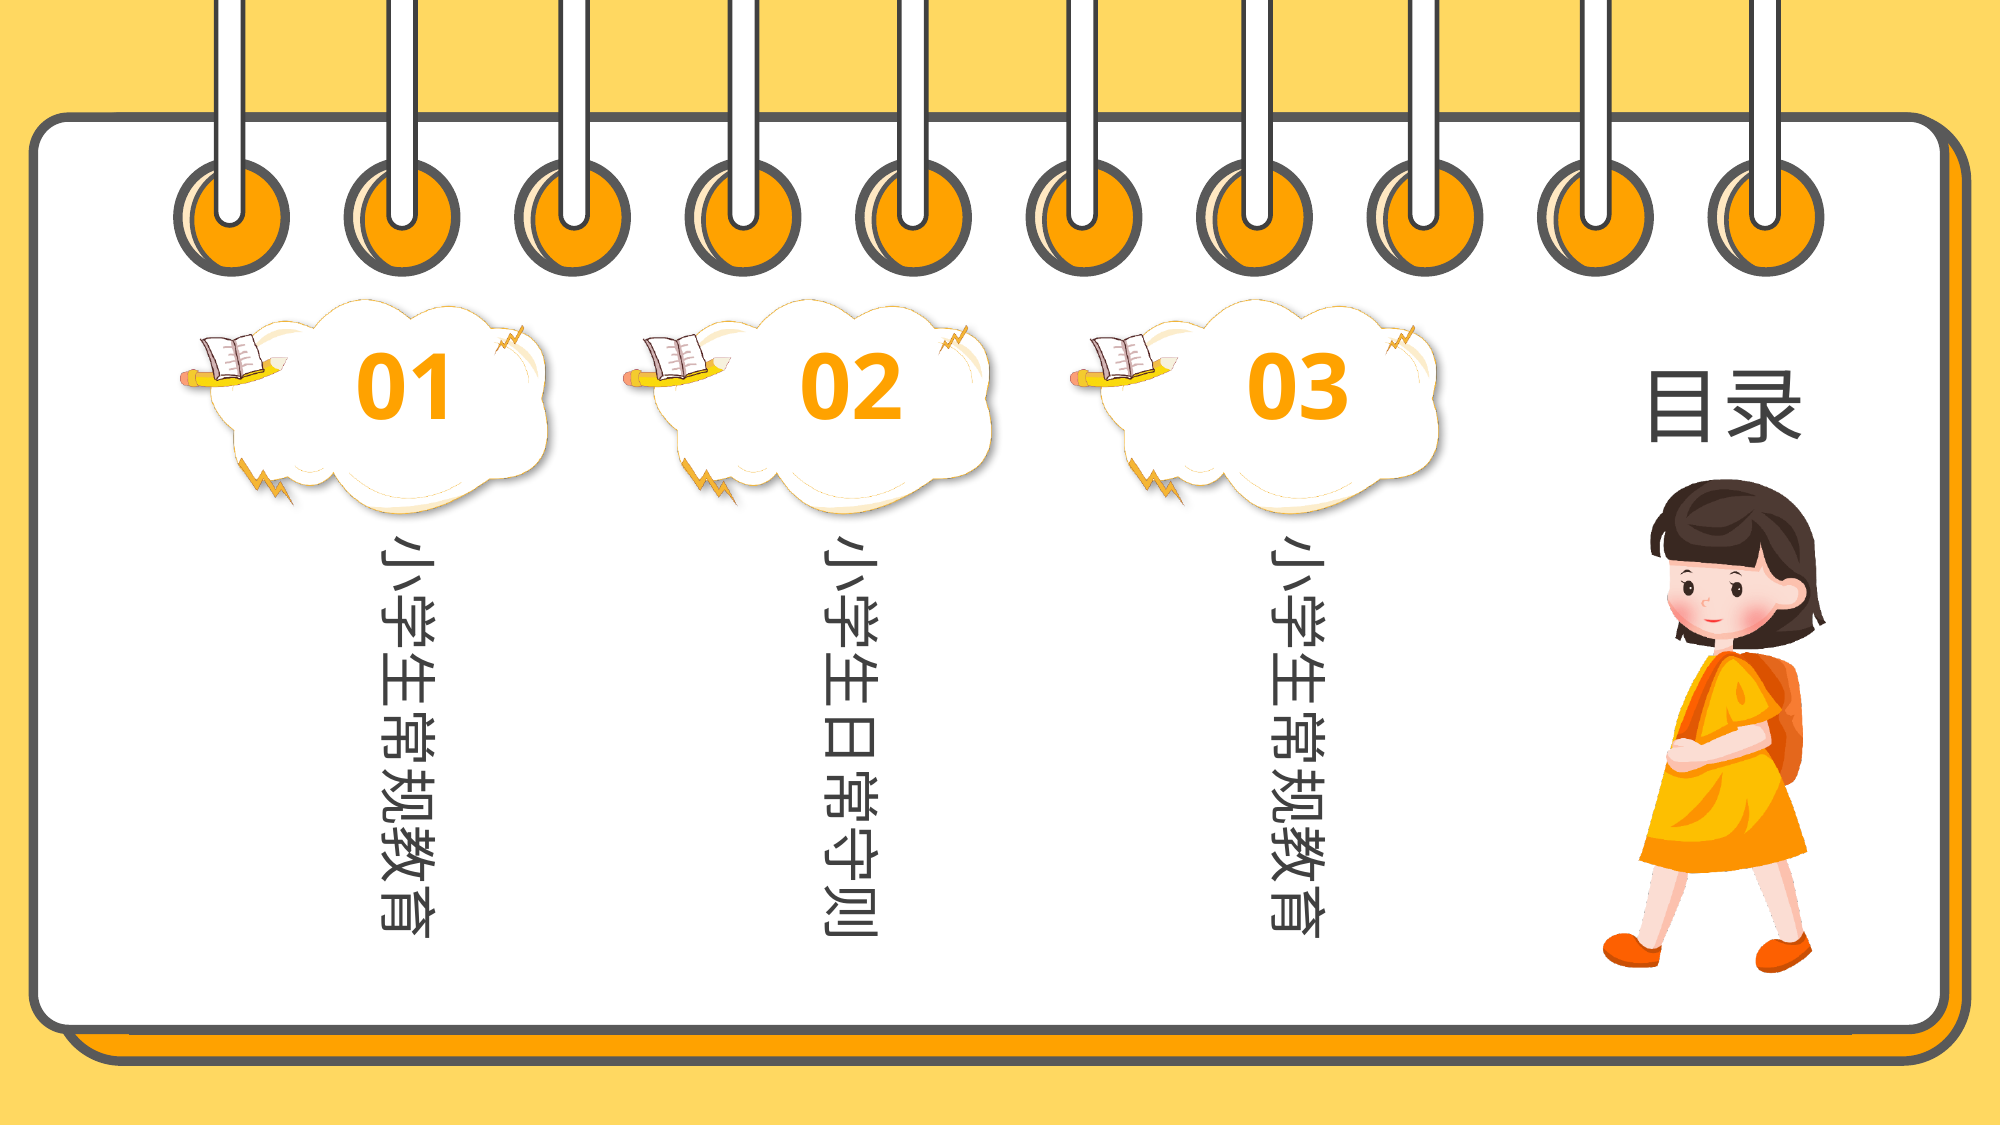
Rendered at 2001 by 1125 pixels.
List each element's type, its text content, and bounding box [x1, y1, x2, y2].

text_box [155, 284, 569, 1024]
text_box 目录 [1622, 295, 1823, 419]
picture [1506, 443, 1938, 998]
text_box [1046, 284, 1460, 1024]
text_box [599, 284, 1013, 1024]
